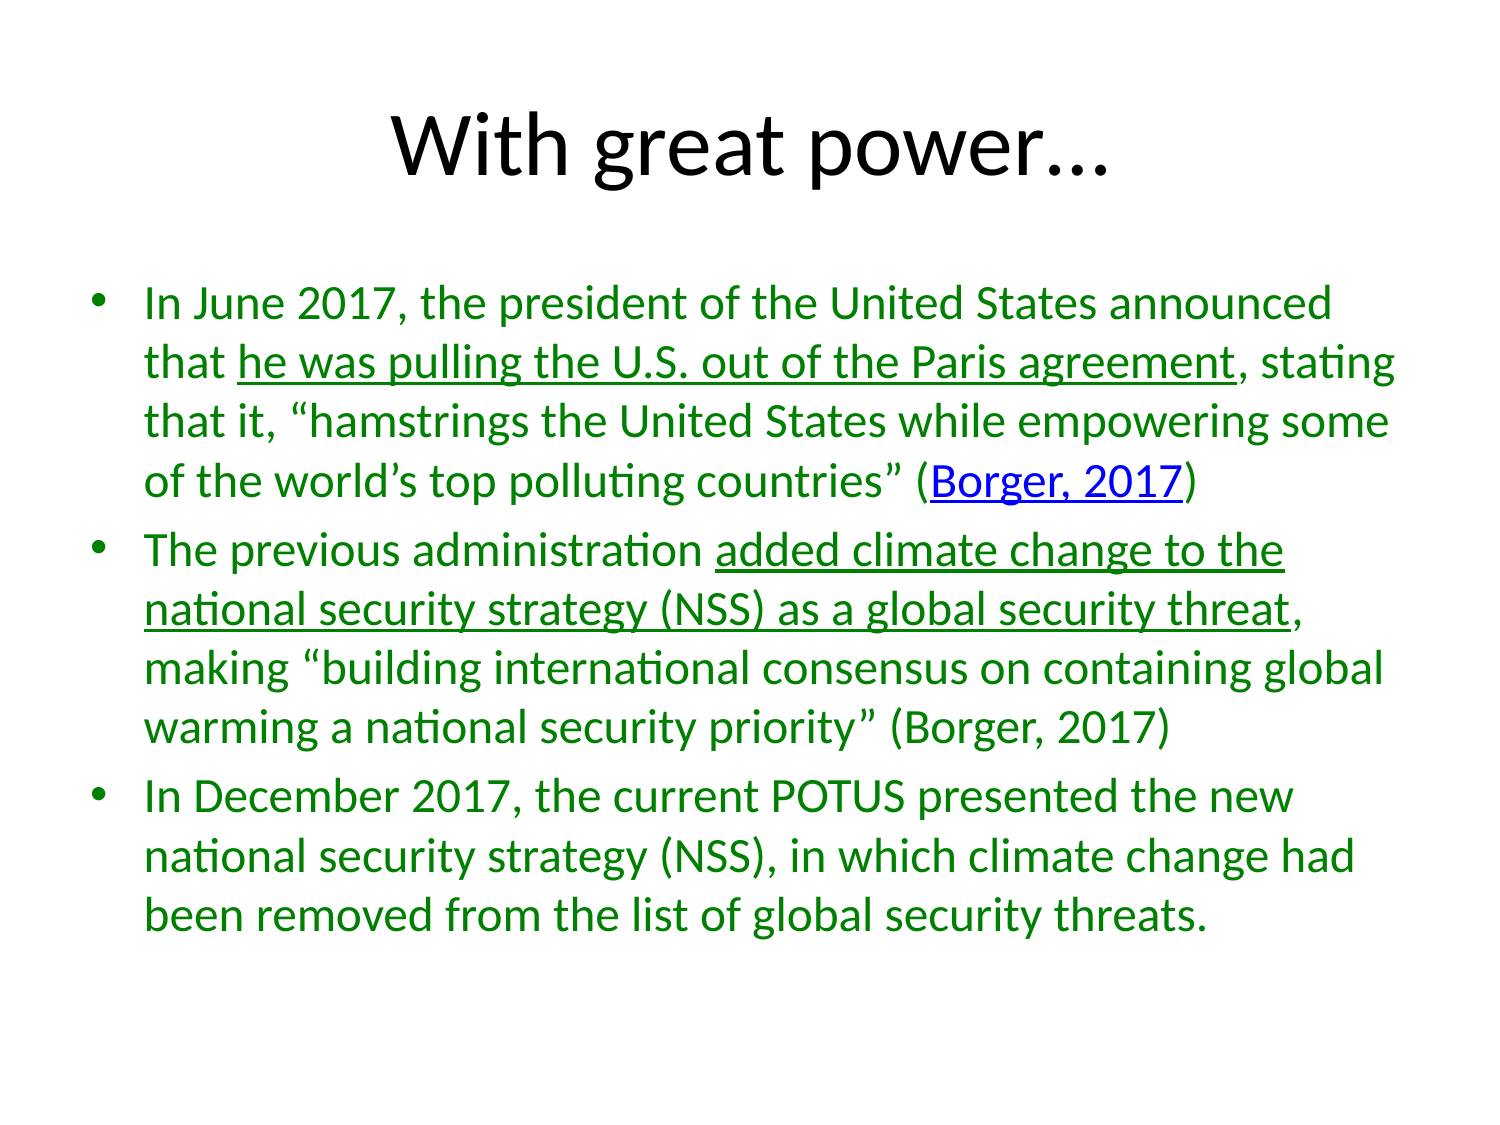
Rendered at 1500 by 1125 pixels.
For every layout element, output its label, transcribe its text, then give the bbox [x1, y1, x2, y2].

title With great power… [75, 45, 1425, 233]
list In June 2017, the president of the United States announced that he was pulling the U.S. out of the Paris agreement, stating that it, “hamstrings the United States while empowering some of the world’s top polluting countries” (Borger, 2017) The previous administration added climate change to the national security strategy (NSS) as a global security threat, making “building international consensus on containing global warming a national security priority” (Borger, 2017) In December 2017, the current POTUS presented the new national security strategy (NSS), in which climate change had been removed from the list of global security threats. [75, 262, 1425, 1005]
